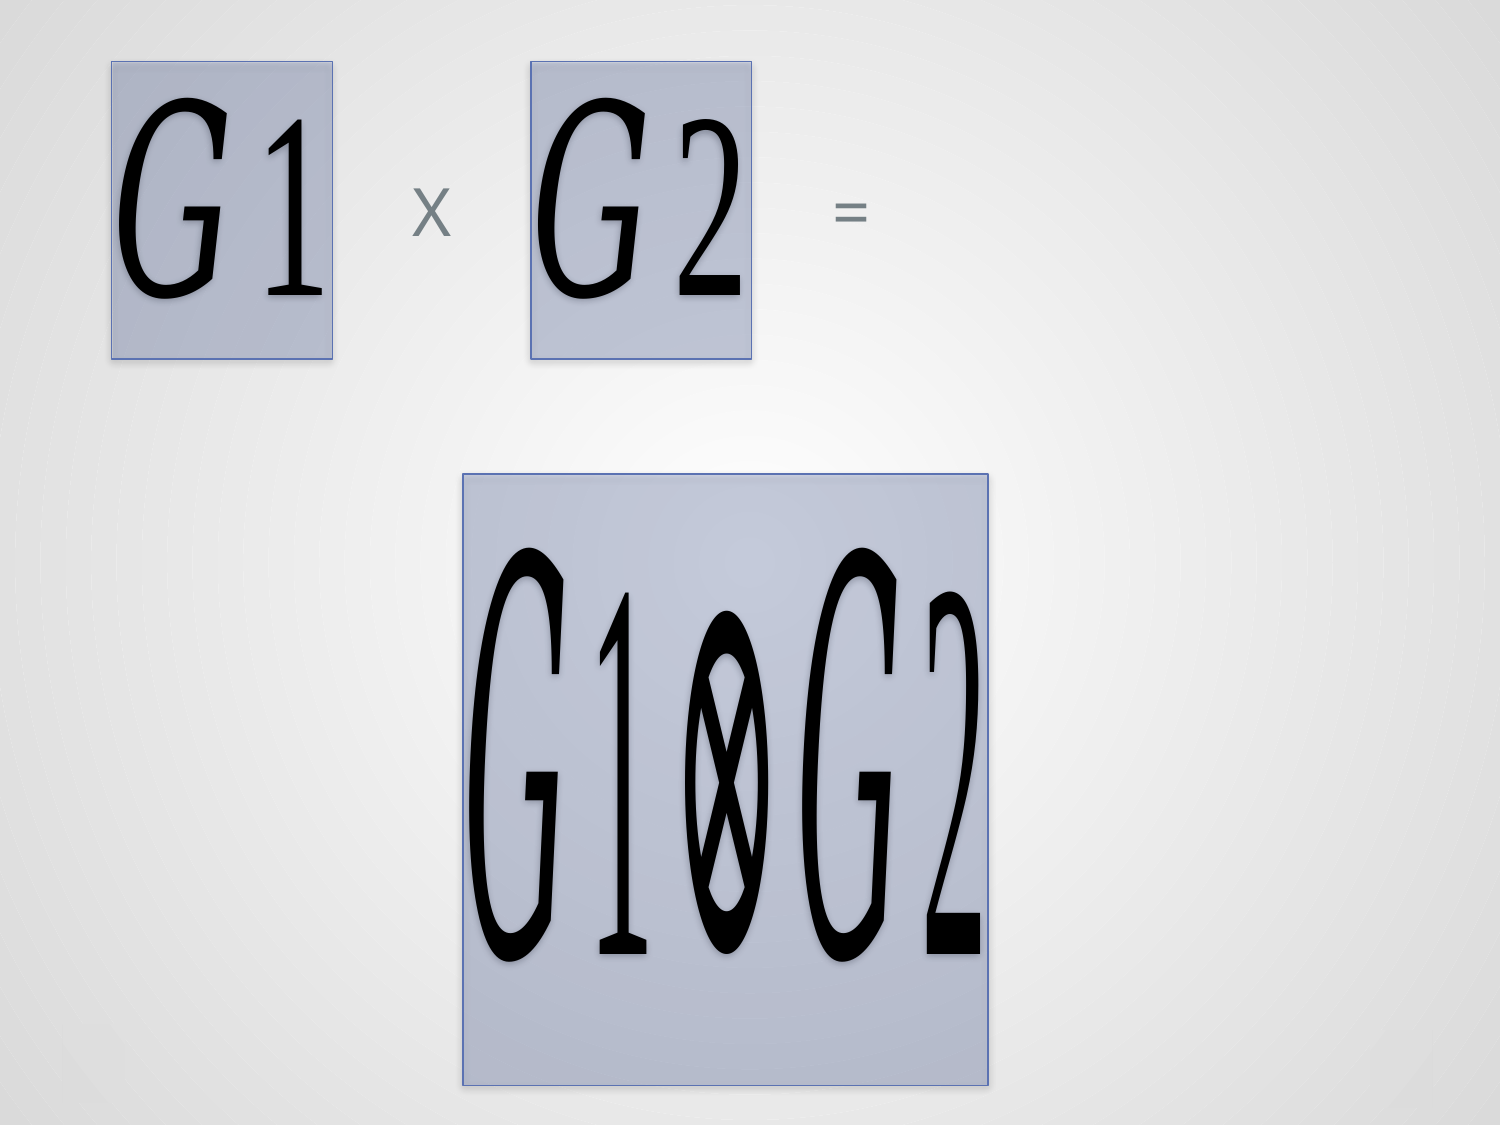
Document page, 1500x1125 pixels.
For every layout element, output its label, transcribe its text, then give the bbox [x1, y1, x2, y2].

text_box X [397, 162, 467, 258]
text_box = [817, 162, 886, 258]
